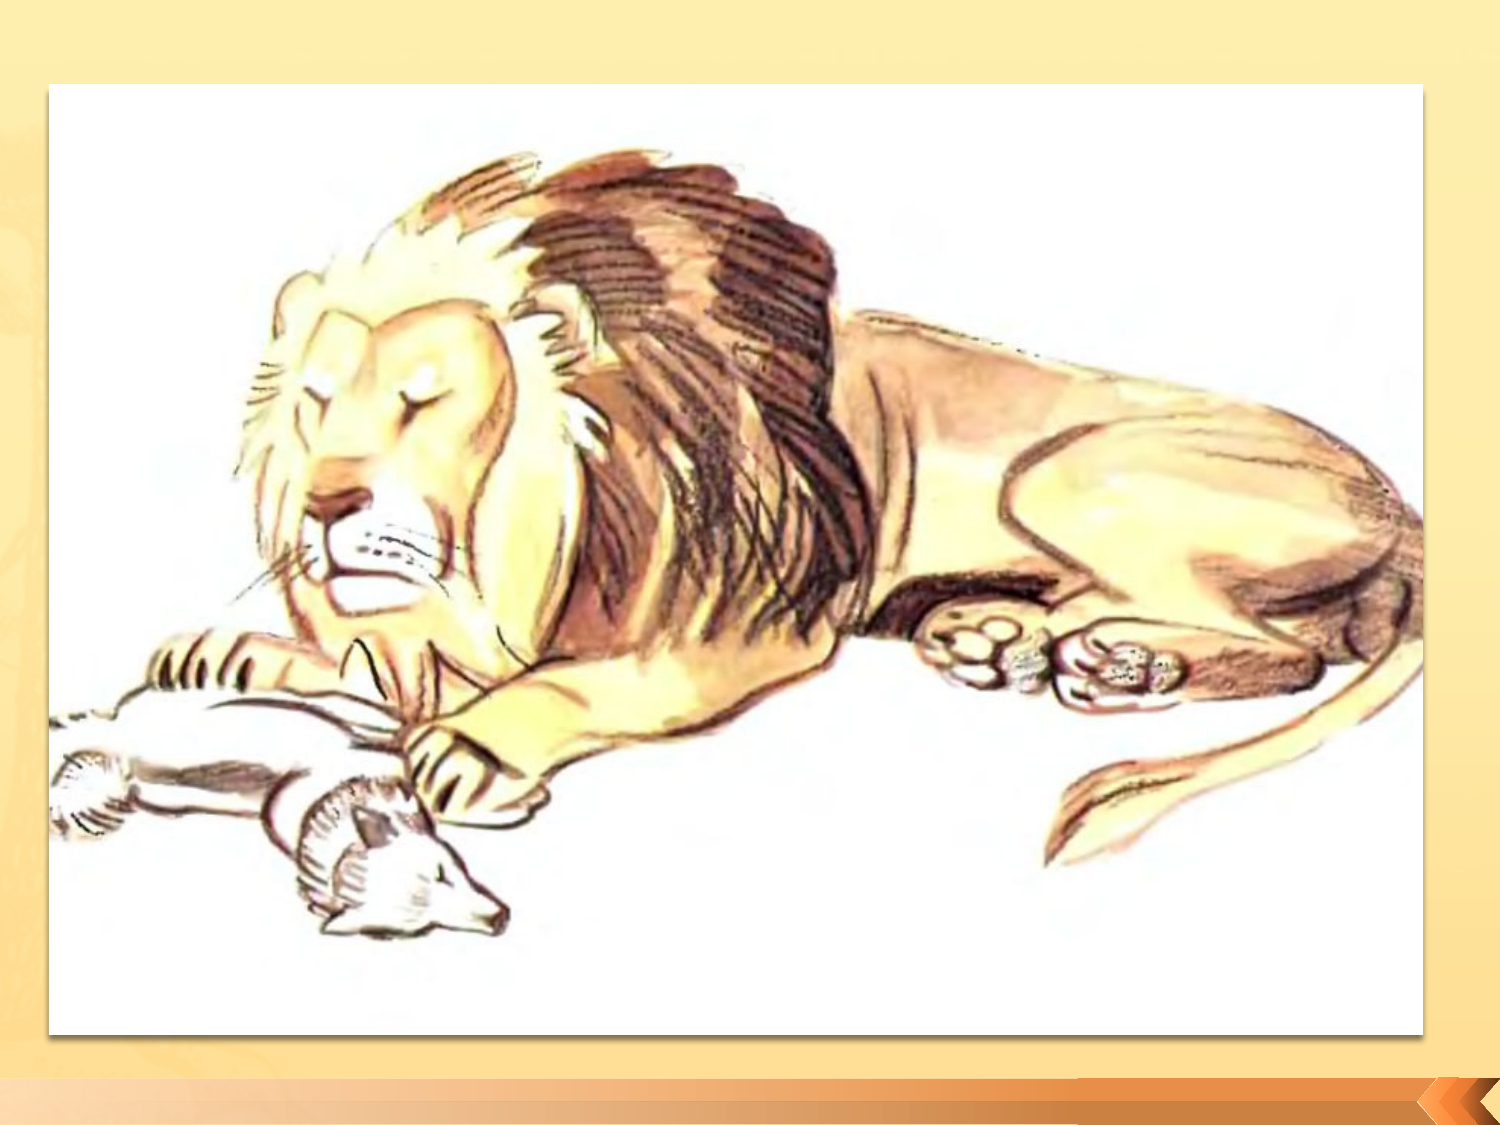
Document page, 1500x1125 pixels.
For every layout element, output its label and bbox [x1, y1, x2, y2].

picture [48, 83, 1424, 1036]
